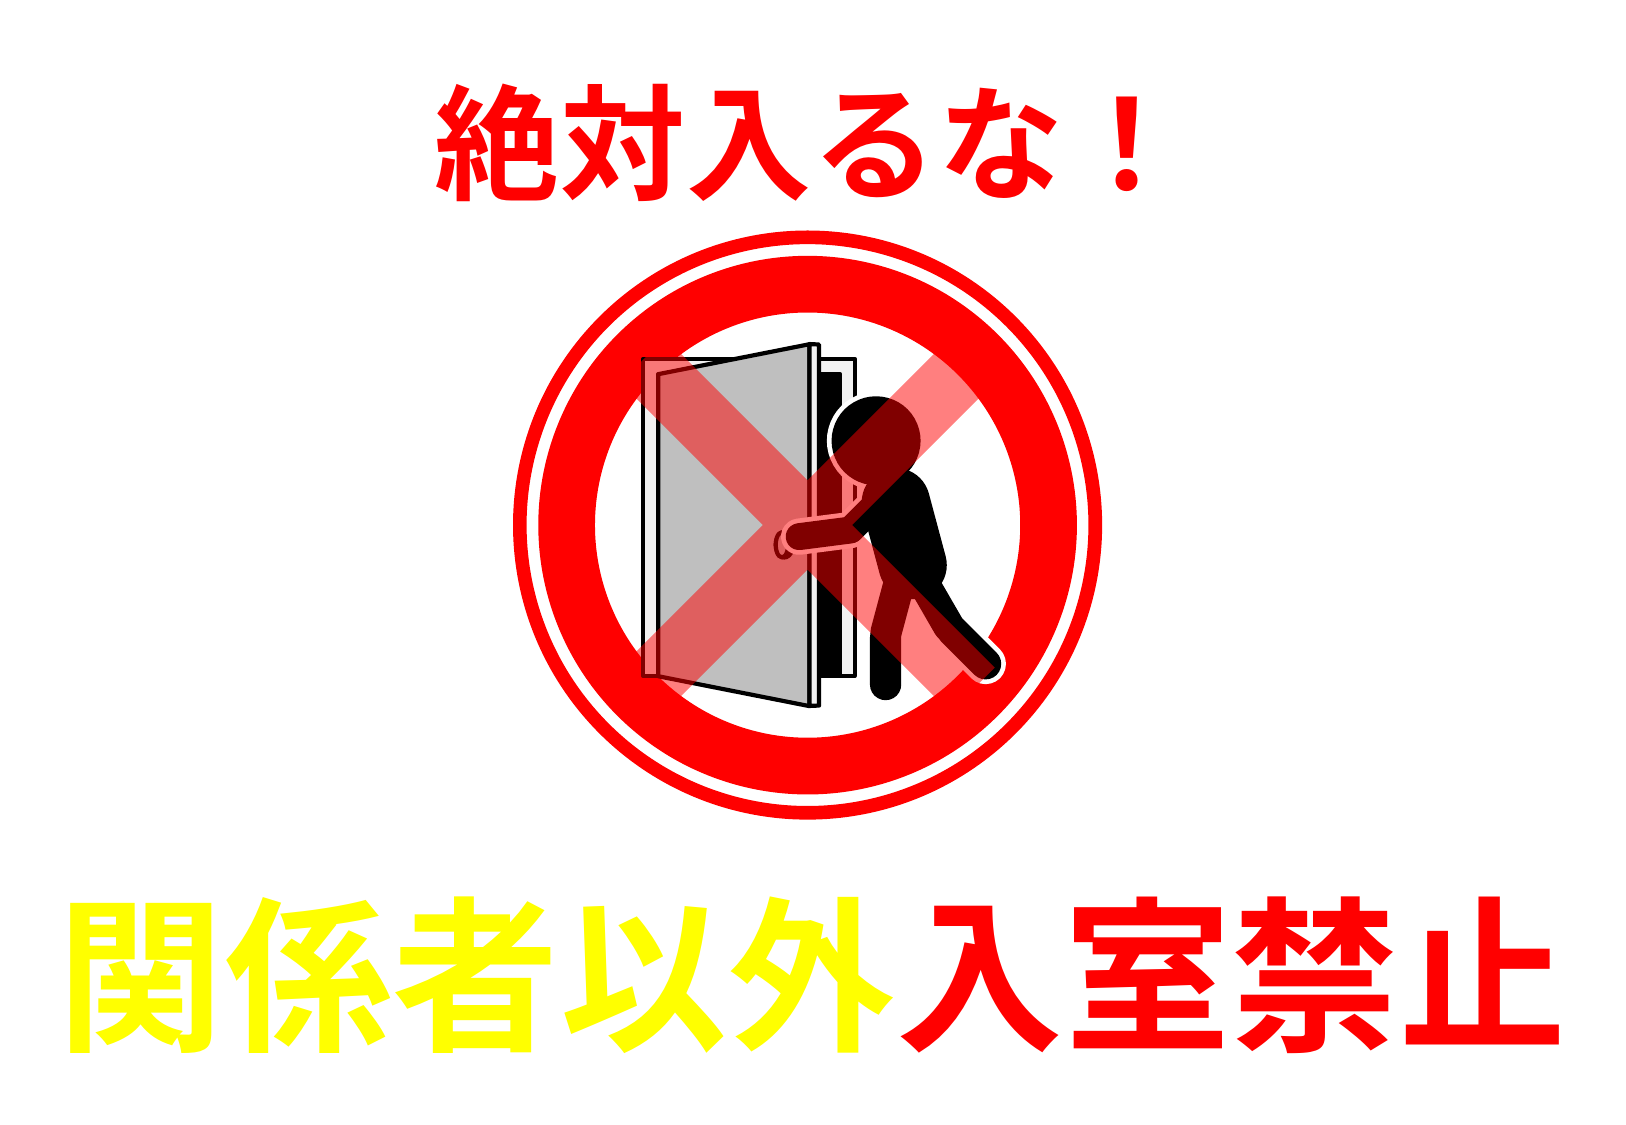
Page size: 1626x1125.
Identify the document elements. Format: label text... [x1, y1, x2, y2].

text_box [489, 207, 1126, 843]
text_box 絶対入るな！ [0, 58, 1625, 224]
text_box 関係者以外入室禁止 [0, 864, 1625, 1080]
